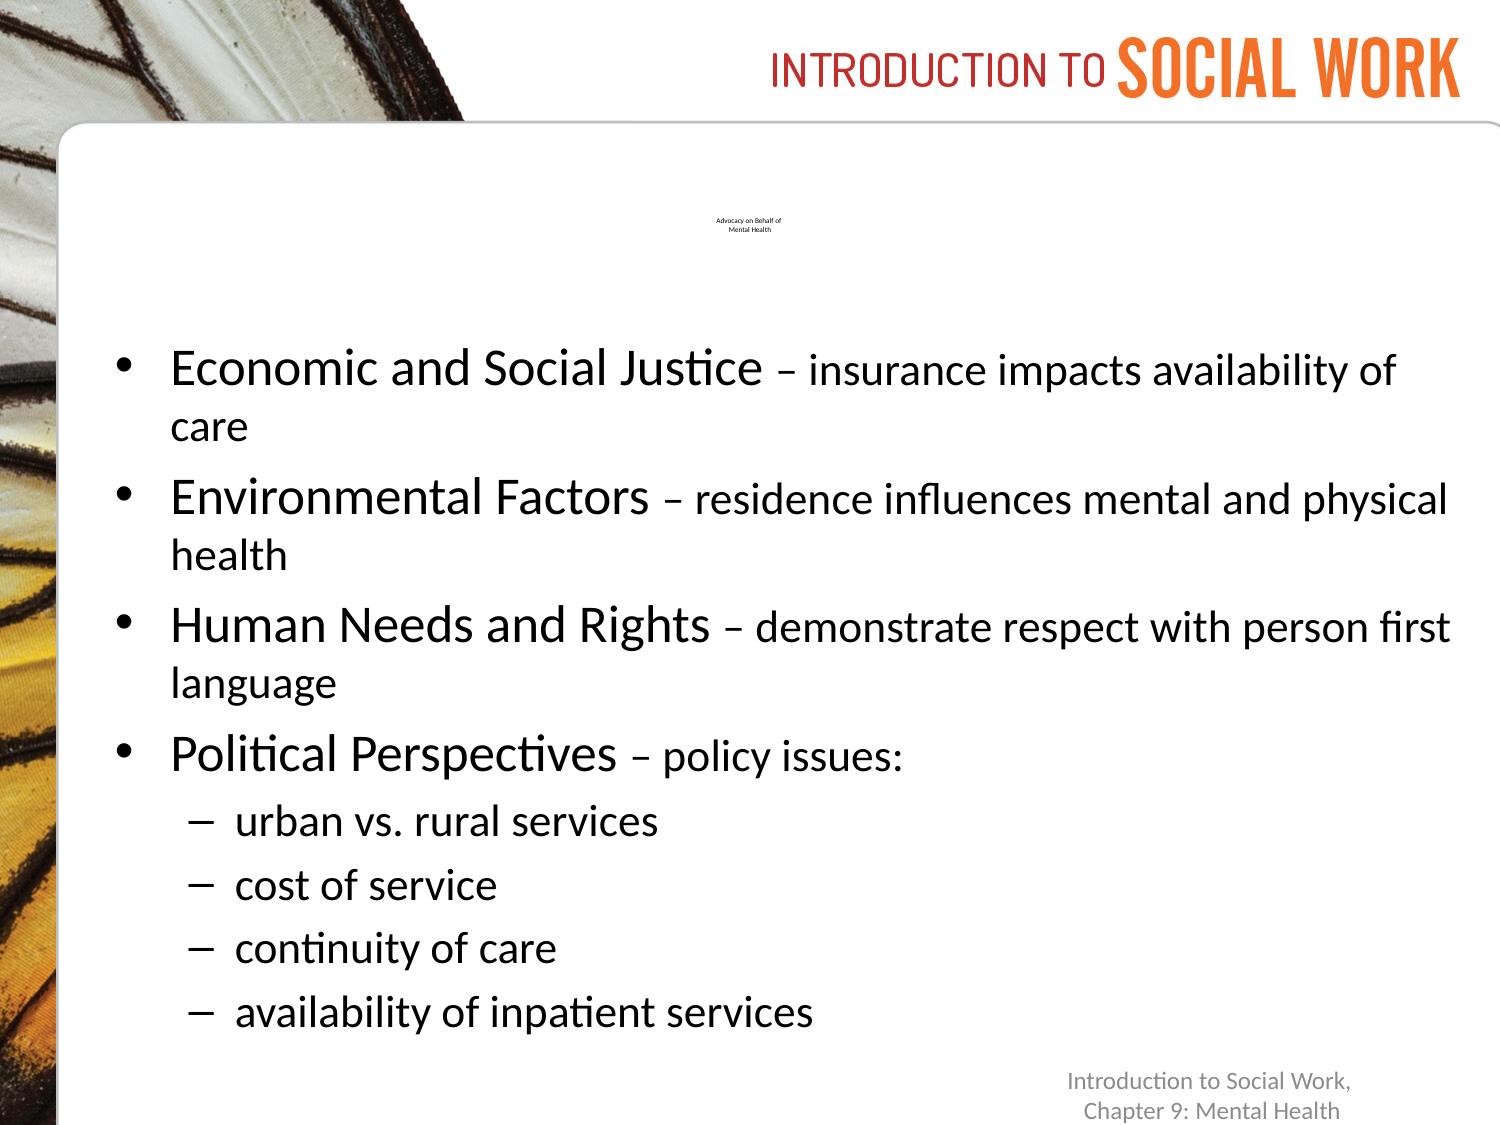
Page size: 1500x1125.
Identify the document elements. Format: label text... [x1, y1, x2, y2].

list Economic and Social Justice – insurance impacts availability of care Environmental Factors – residence influences mental and physical health Human Needs and Rights – demonstrate respect with person first language Political Perspectives – policy issues: urban vs. rural services cost of service continuity of care availability of inpatient services [99, 324, 1500, 1050]
footer Introduction to Social Work, Chapter 9: Mental Health [950, 1065, 1475, 1125]
picture [0, 0, 1500, 1125]
title Advocacy on Behalf of Mental Health [75, 200, 1425, 250]
